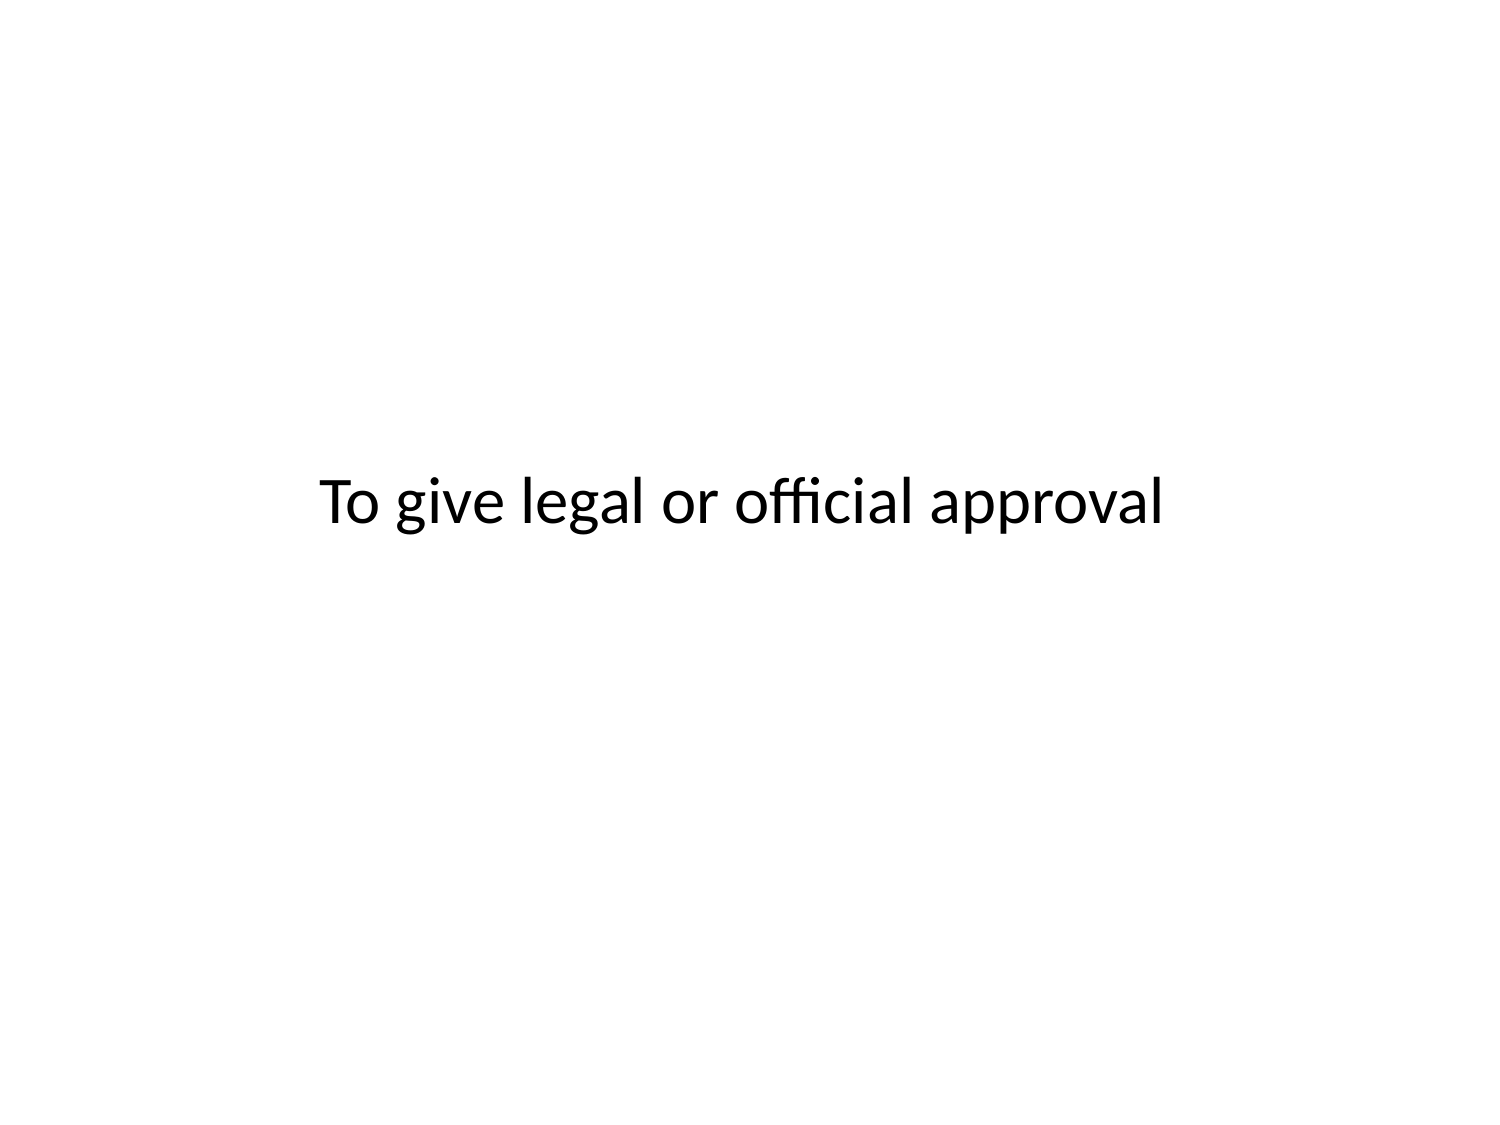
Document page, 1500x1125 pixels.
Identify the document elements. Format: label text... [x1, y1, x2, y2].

list To give legal or official approval [75, 262, 1425, 1005]
